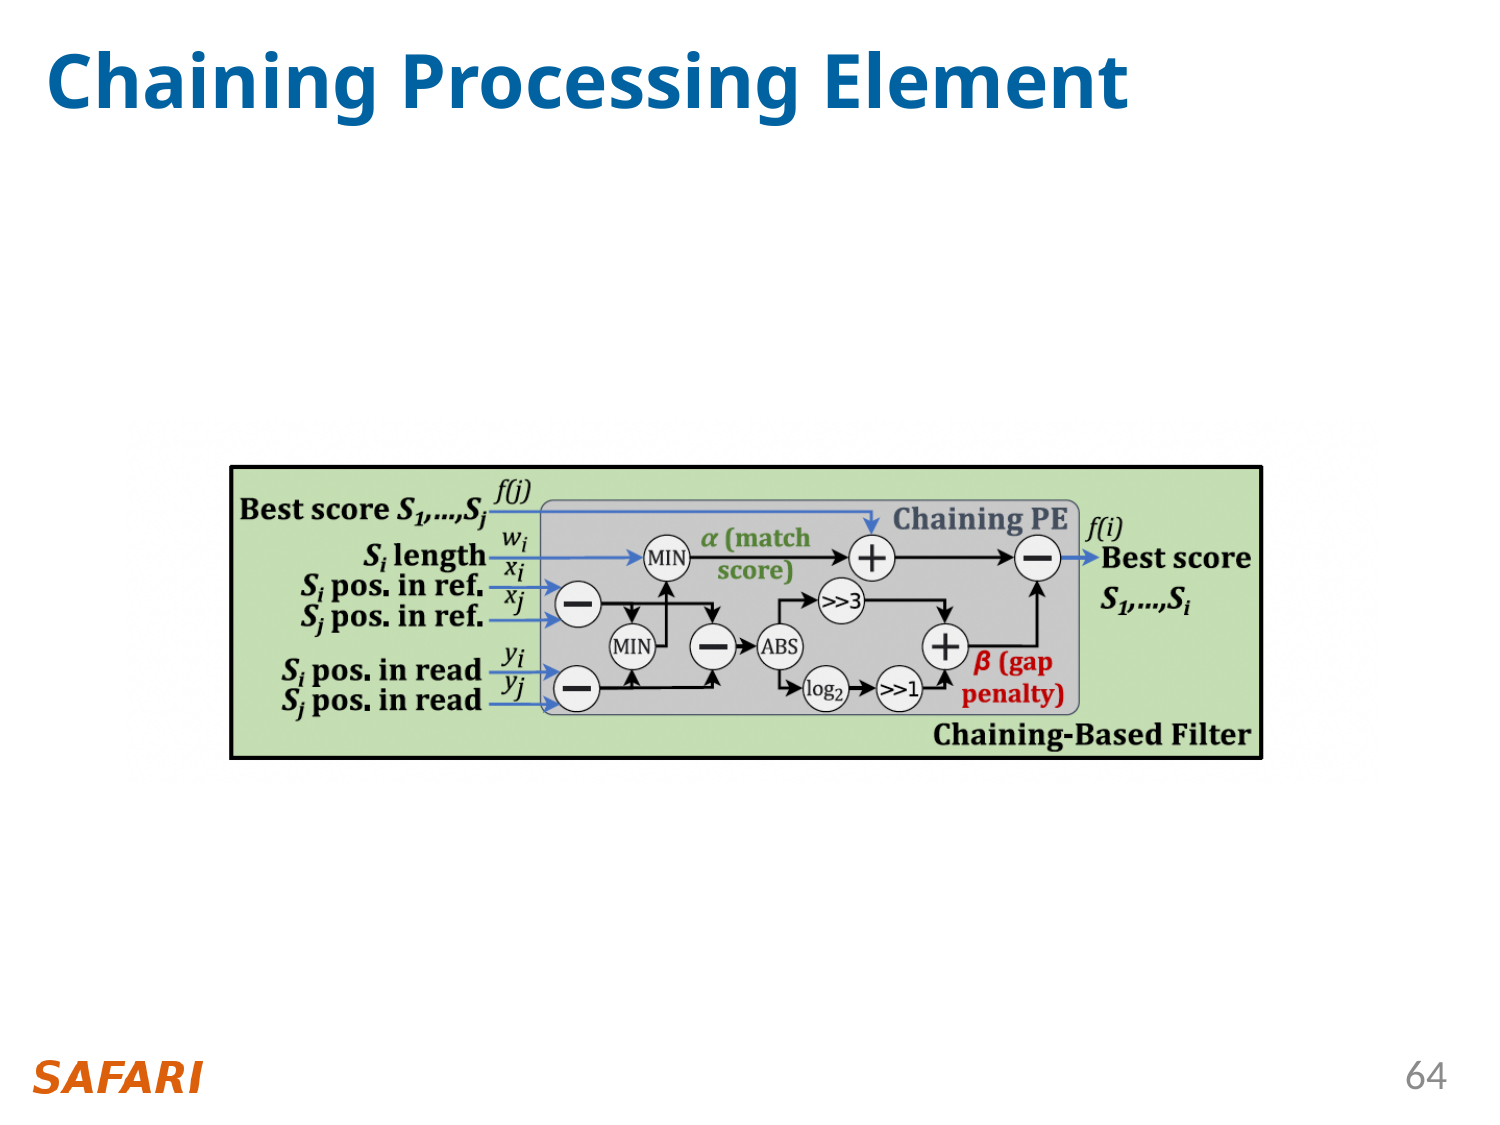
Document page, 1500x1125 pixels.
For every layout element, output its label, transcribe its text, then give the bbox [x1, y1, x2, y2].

title Chaining Processing Element [31, 15, 1475, 143]
picture [31, 1051, 209, 1104]
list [126, 419, 1379, 784]
